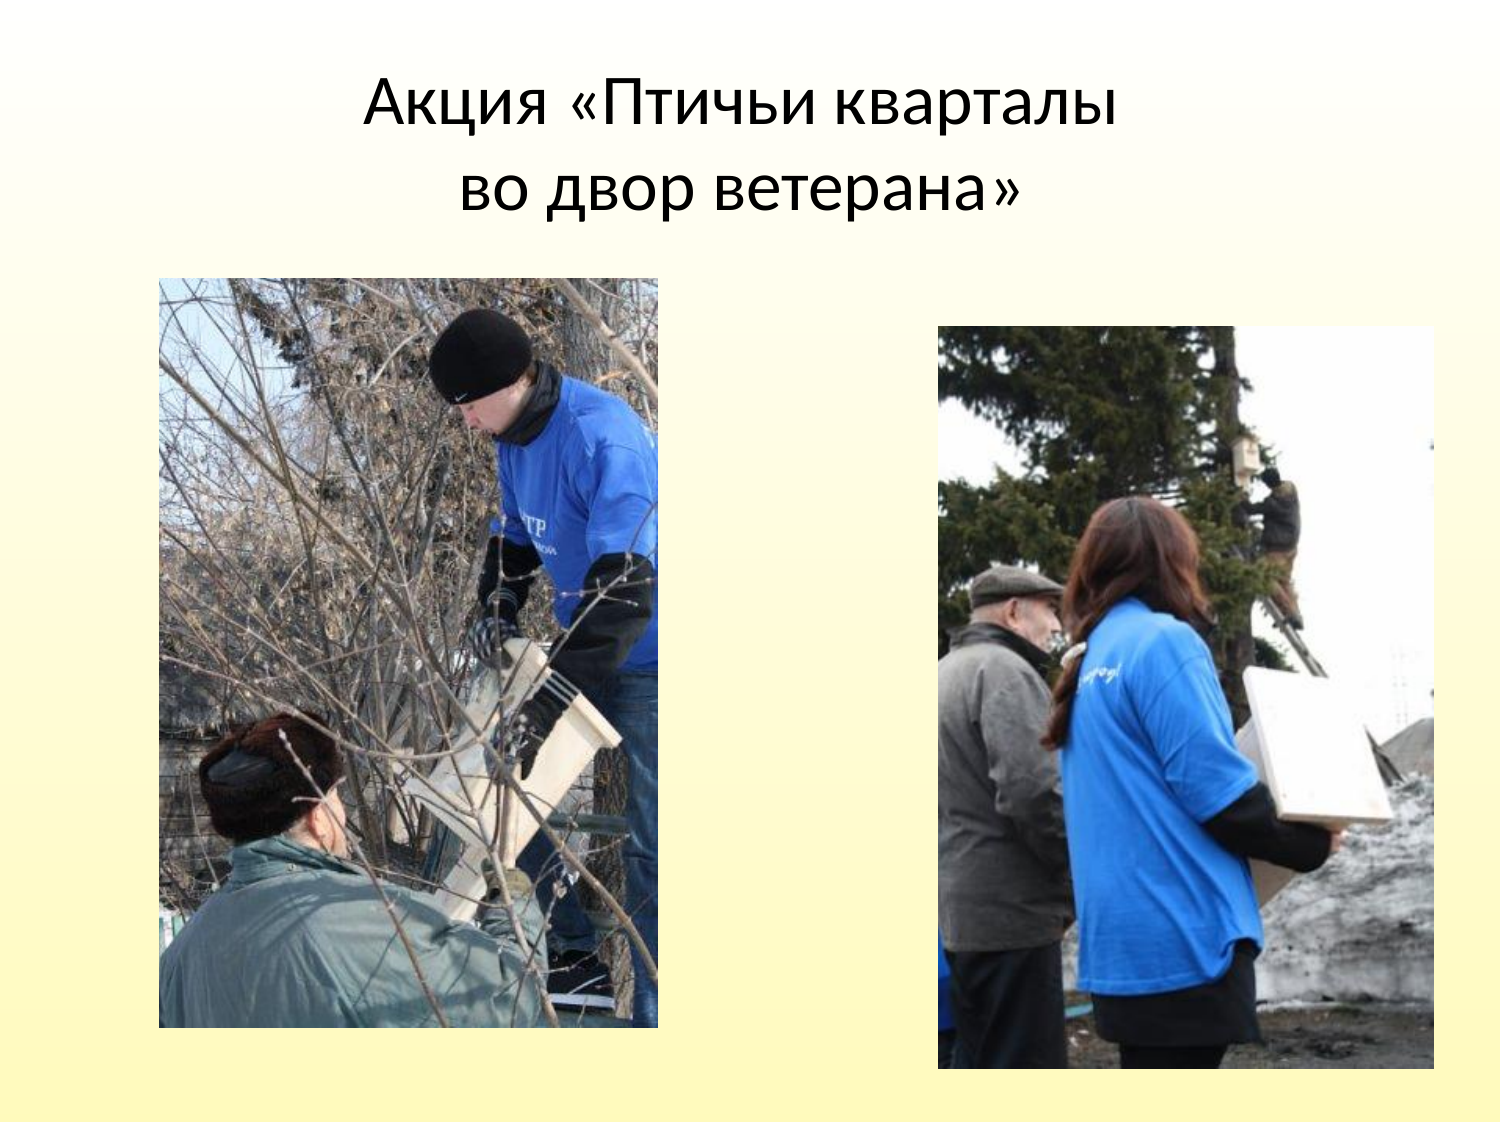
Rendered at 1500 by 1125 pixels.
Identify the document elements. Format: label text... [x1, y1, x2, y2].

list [938, 325, 1434, 1069]
text_box [0, 0, 1500, 1122]
title Акция «Птичьи кварталы во двор ветерана» [75, 45, 1425, 233]
picture [159, 278, 658, 1028]
